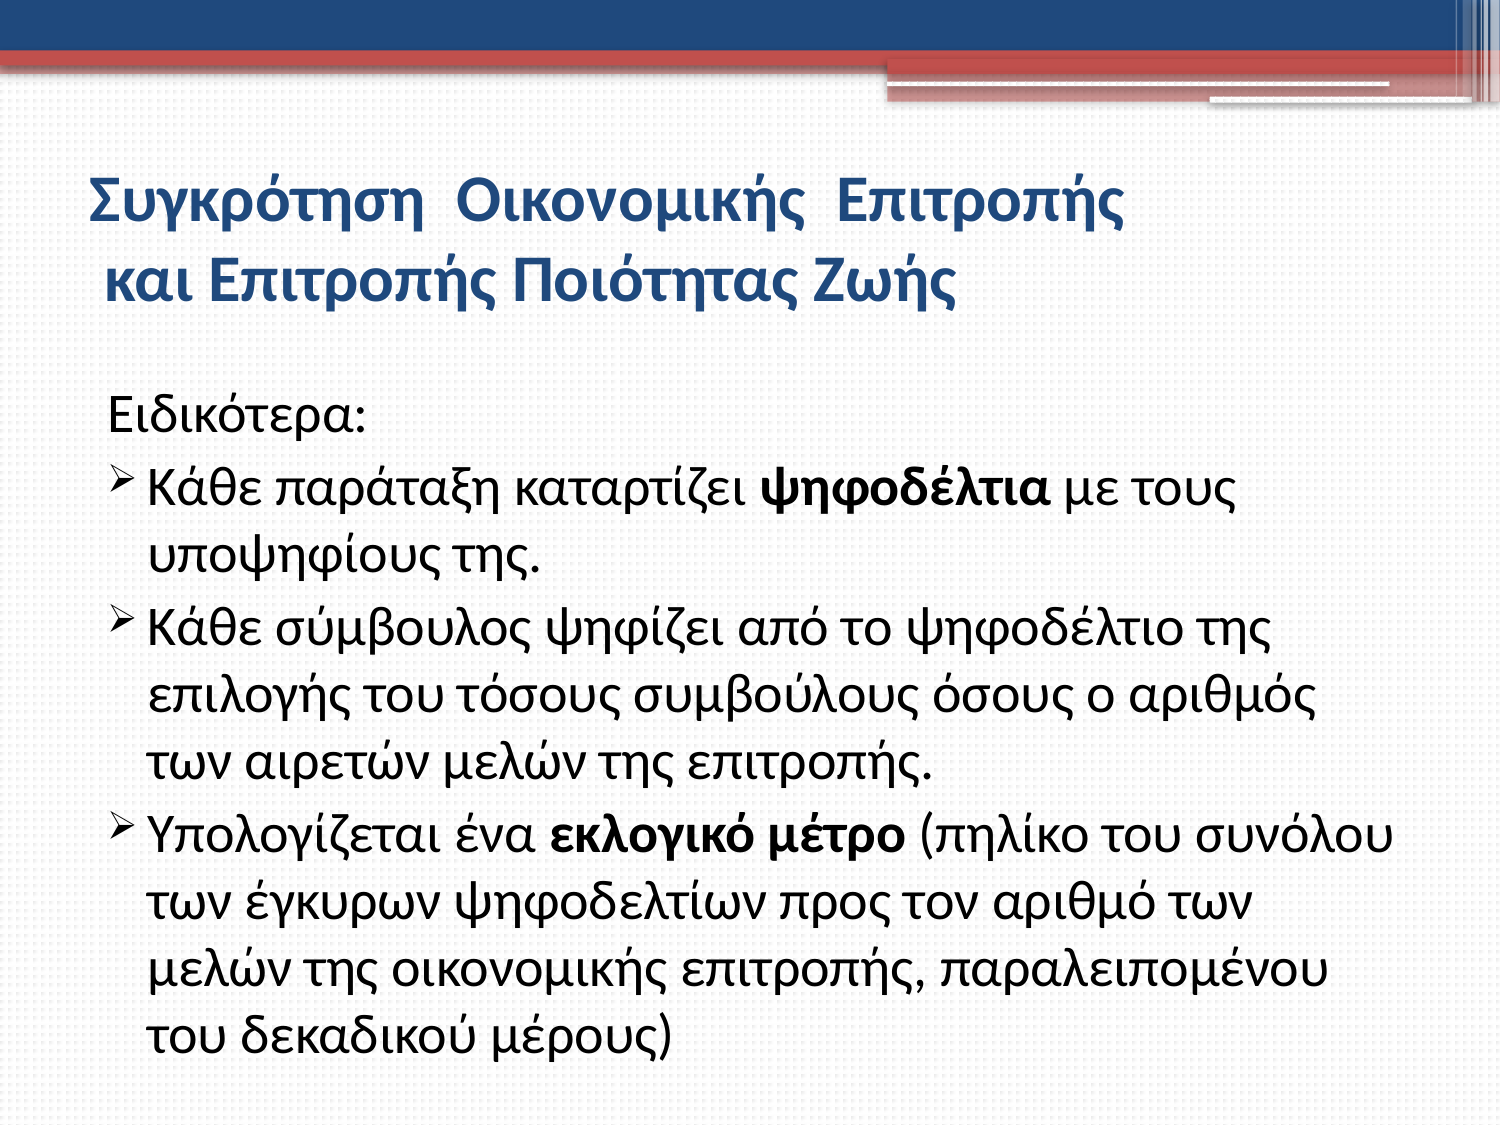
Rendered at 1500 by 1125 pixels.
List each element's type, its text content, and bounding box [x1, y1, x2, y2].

list Ειδικότερα: Κάθε παράταξη καταρτίζει ψηφοδέλτια με τους υποψηφίους της. Κάθε σύμβουλος ψηφίζει από το ψηφοδέλτιο της επιλογής του τόσους συμβούλους όσους ο αριθμός των αιρετών μελών της επιτροπής. Υπολογίζεται ένα εκλογικό μέτρο (πηλίκο του συνόλου των έγκυρων ψηφοδελτίων προς τον αριθμό των μελών της οικονομικής επιτροπής, παραλειπομένου του δεκαδικού μέρους) [75, 368, 1425, 1079]
title Συγκρότηση Οικονομικής Επιτροπής και Επιτροπής Ποιότητας Ζωής [75, 187, 1425, 363]
